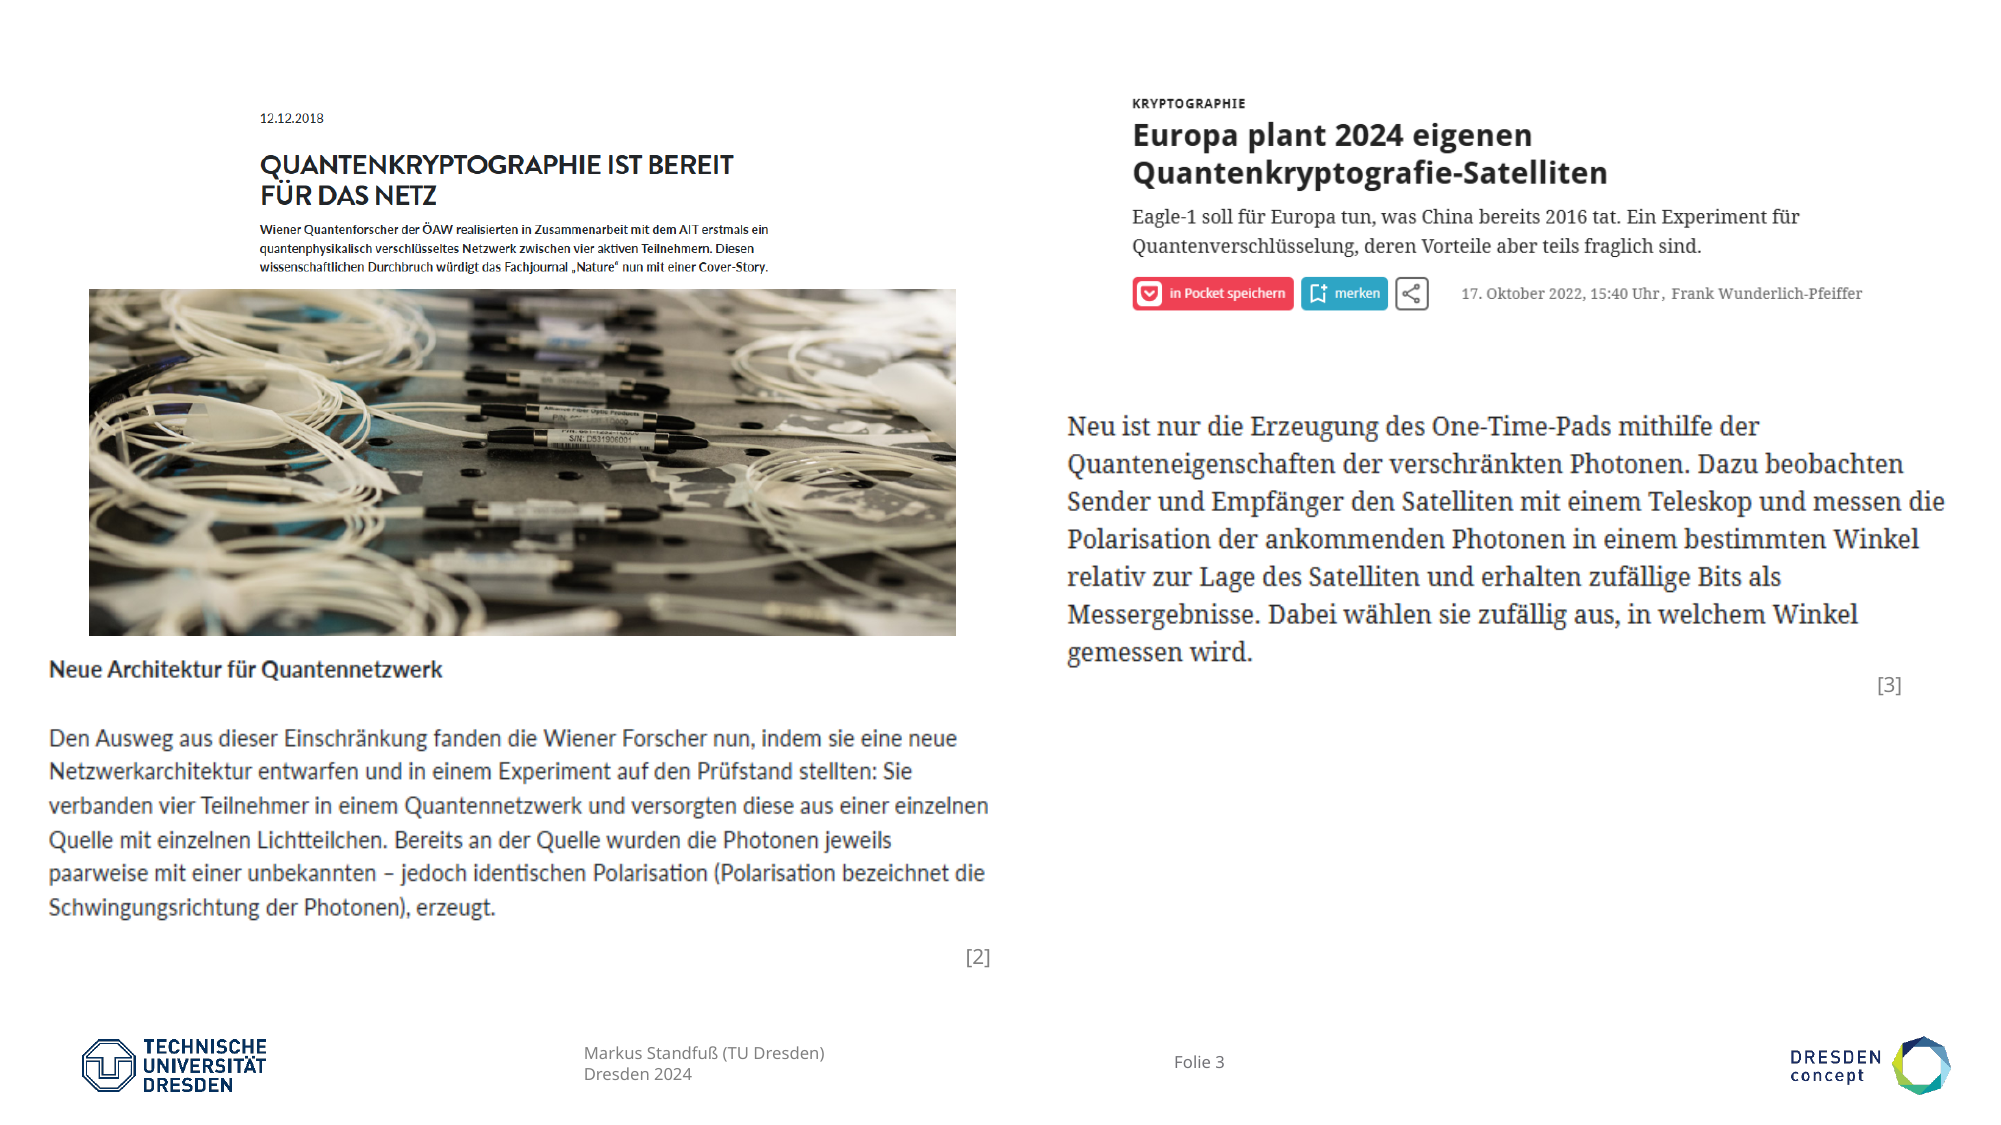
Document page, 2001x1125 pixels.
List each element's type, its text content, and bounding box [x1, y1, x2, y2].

text_box [2] [950, 944, 1006, 976]
picture [1048, 395, 1969, 685]
picture [1791, 1036, 1951, 1095]
picture [82, 1039, 266, 1092]
picture [1116, 80, 1883, 322]
text_box [3] [1862, 685, 1918, 705]
picture [31, 94, 1038, 944]
